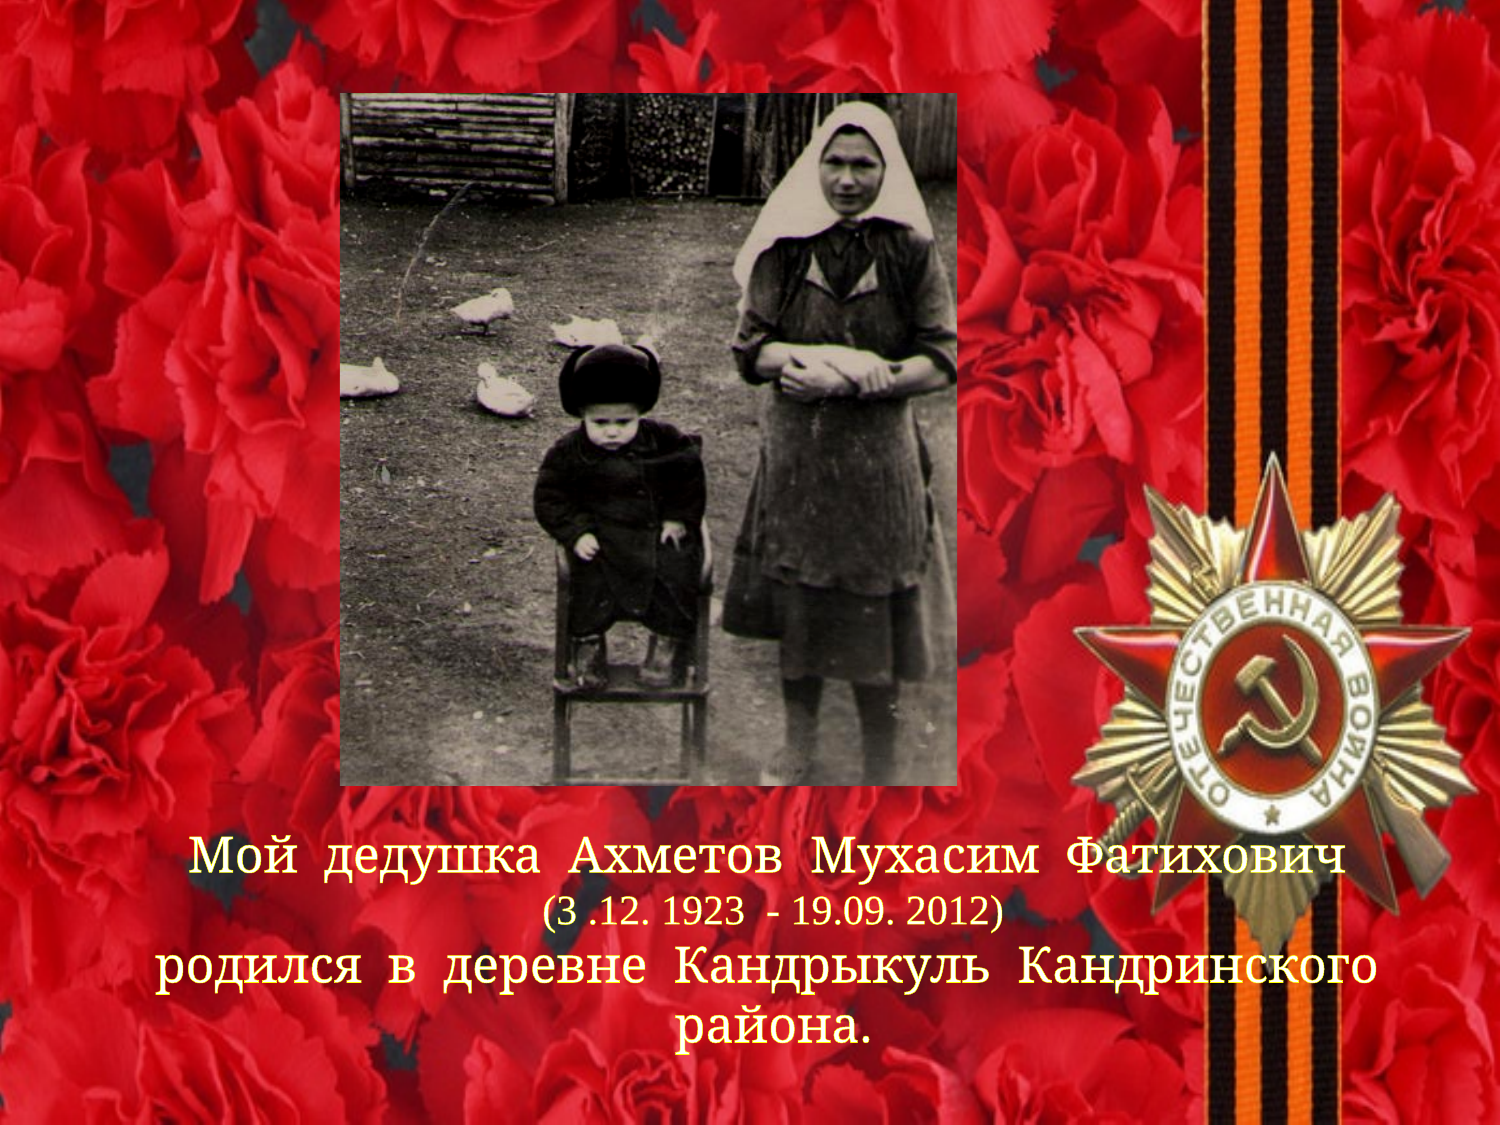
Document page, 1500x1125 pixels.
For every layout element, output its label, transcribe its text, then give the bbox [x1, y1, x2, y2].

picture [0, 0, 1500, 1125]
title Мой дедушка Ахметов Мухасим Фатихович (3 .12. 1923 - 19.09. 2012) родился в деревне Кандрыкуль Кандринского района. [70, 843, 1477, 1032]
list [339, 93, 958, 786]
